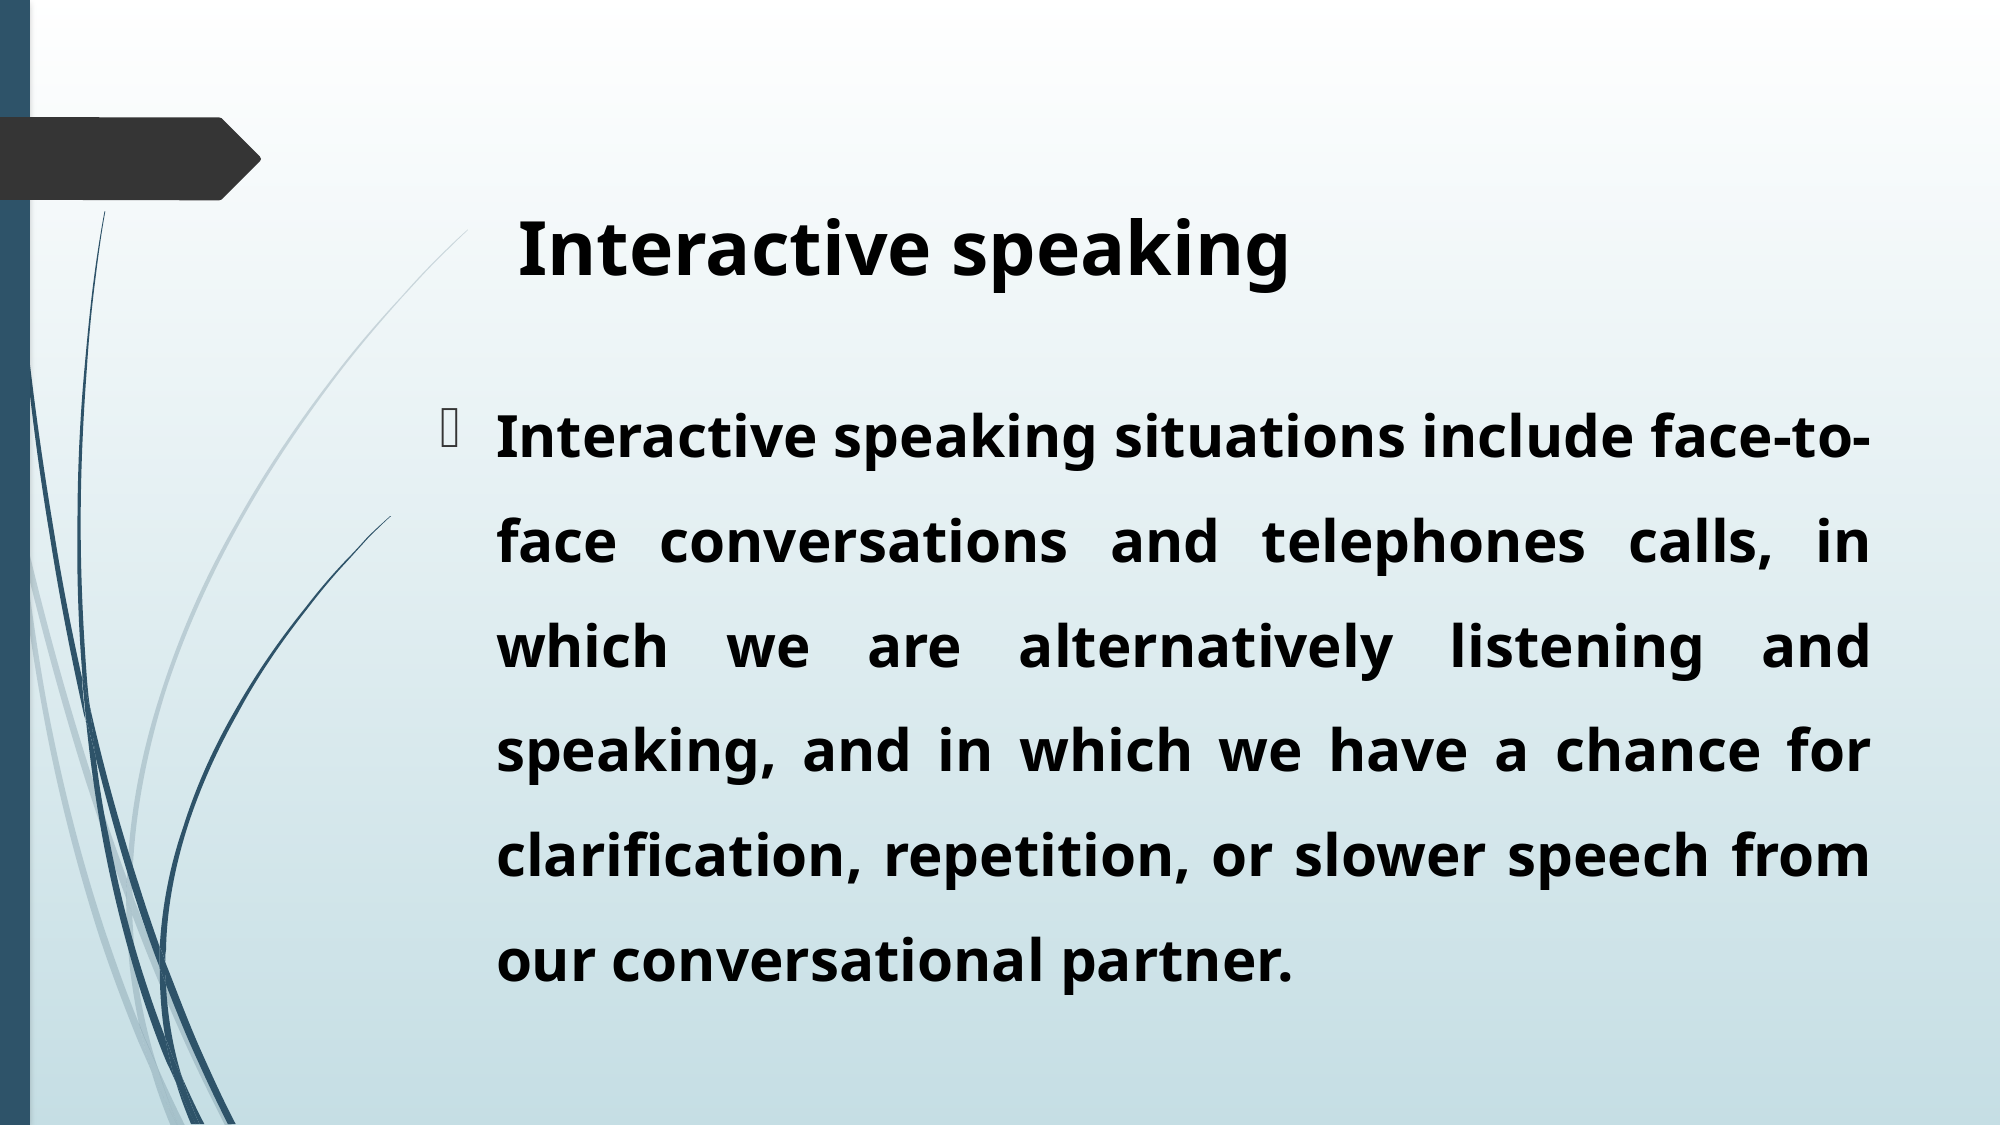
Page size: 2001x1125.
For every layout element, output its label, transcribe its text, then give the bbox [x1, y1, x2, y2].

list Interactive speaking situations include face-to-face conversations and telephones calls, in which we are alternatively listening and speaking, and in which we have a chance for clarification, repetition, or slower speech from our conversational partner. [424, 356, 1888, 976]
title Interactive speaking [425, 102, 1888, 313]
